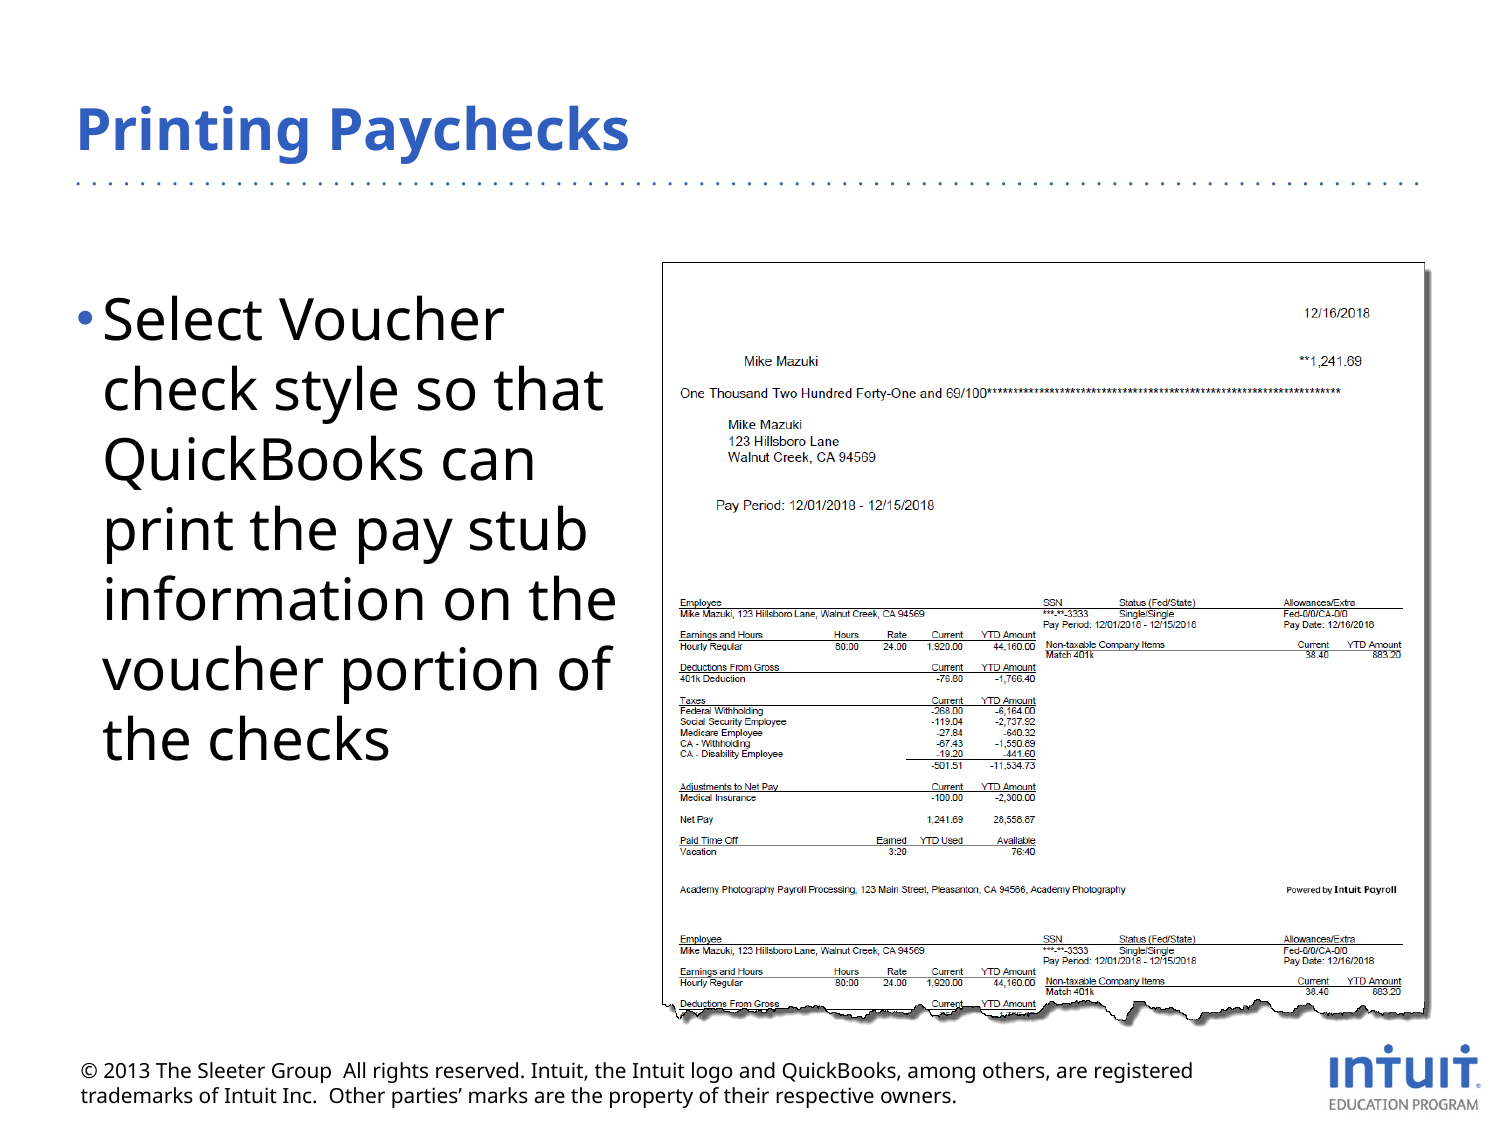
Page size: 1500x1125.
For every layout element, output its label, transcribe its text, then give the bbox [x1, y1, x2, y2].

list Select Voucher check style so that QuickBooks can print the pay stub information on the voucher portion of the checks [75, 275, 638, 1018]
title Printing Paychecks [75, 50, 1425, 163]
picture [662, 262, 1485, 1116]
